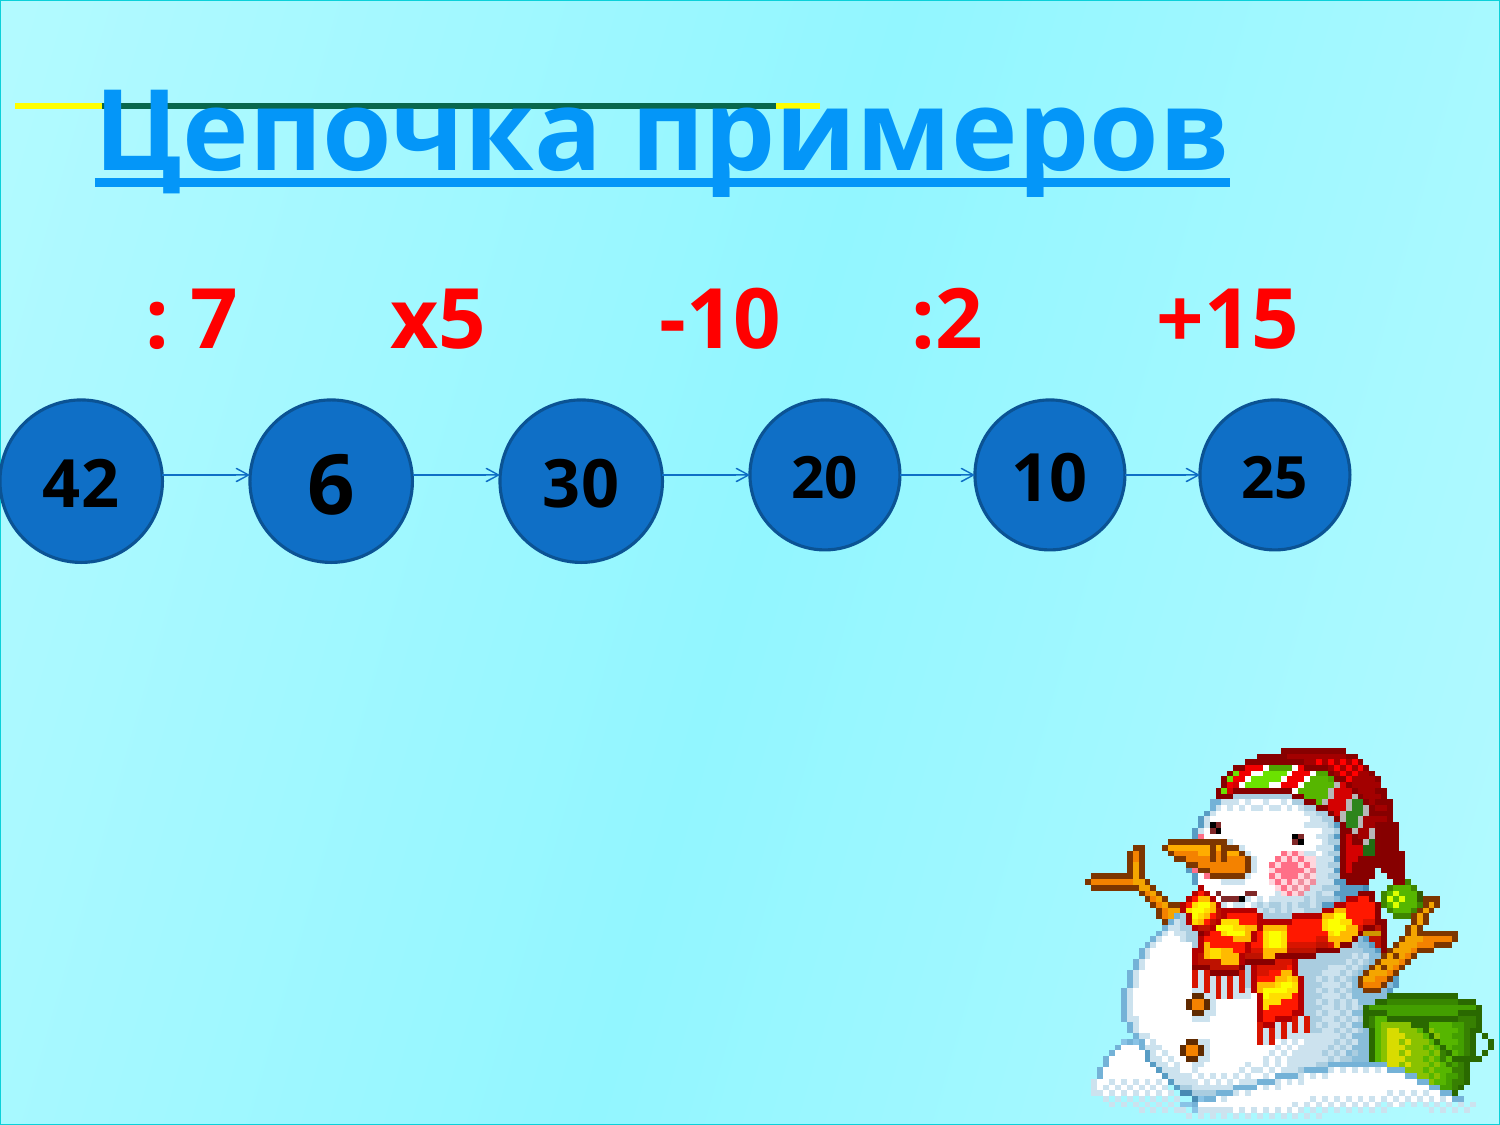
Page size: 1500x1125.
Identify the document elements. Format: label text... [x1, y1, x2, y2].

text_box 6 [248, 398, 414, 565]
text_box 30 [498, 398, 664, 565]
picture [1074, 737, 1500, 1125]
list : 7 х5 -10 :2 +15 [0, 0, 1500, 1125]
text_box 42 [0, 398, 164, 565]
text_box 25 [1198, 398, 1352, 552]
text_box Цепочка примеров [75, 49, 1250, 200]
text_box 20 [748, 398, 902, 552]
text_box 10 [973, 398, 1127, 552]
